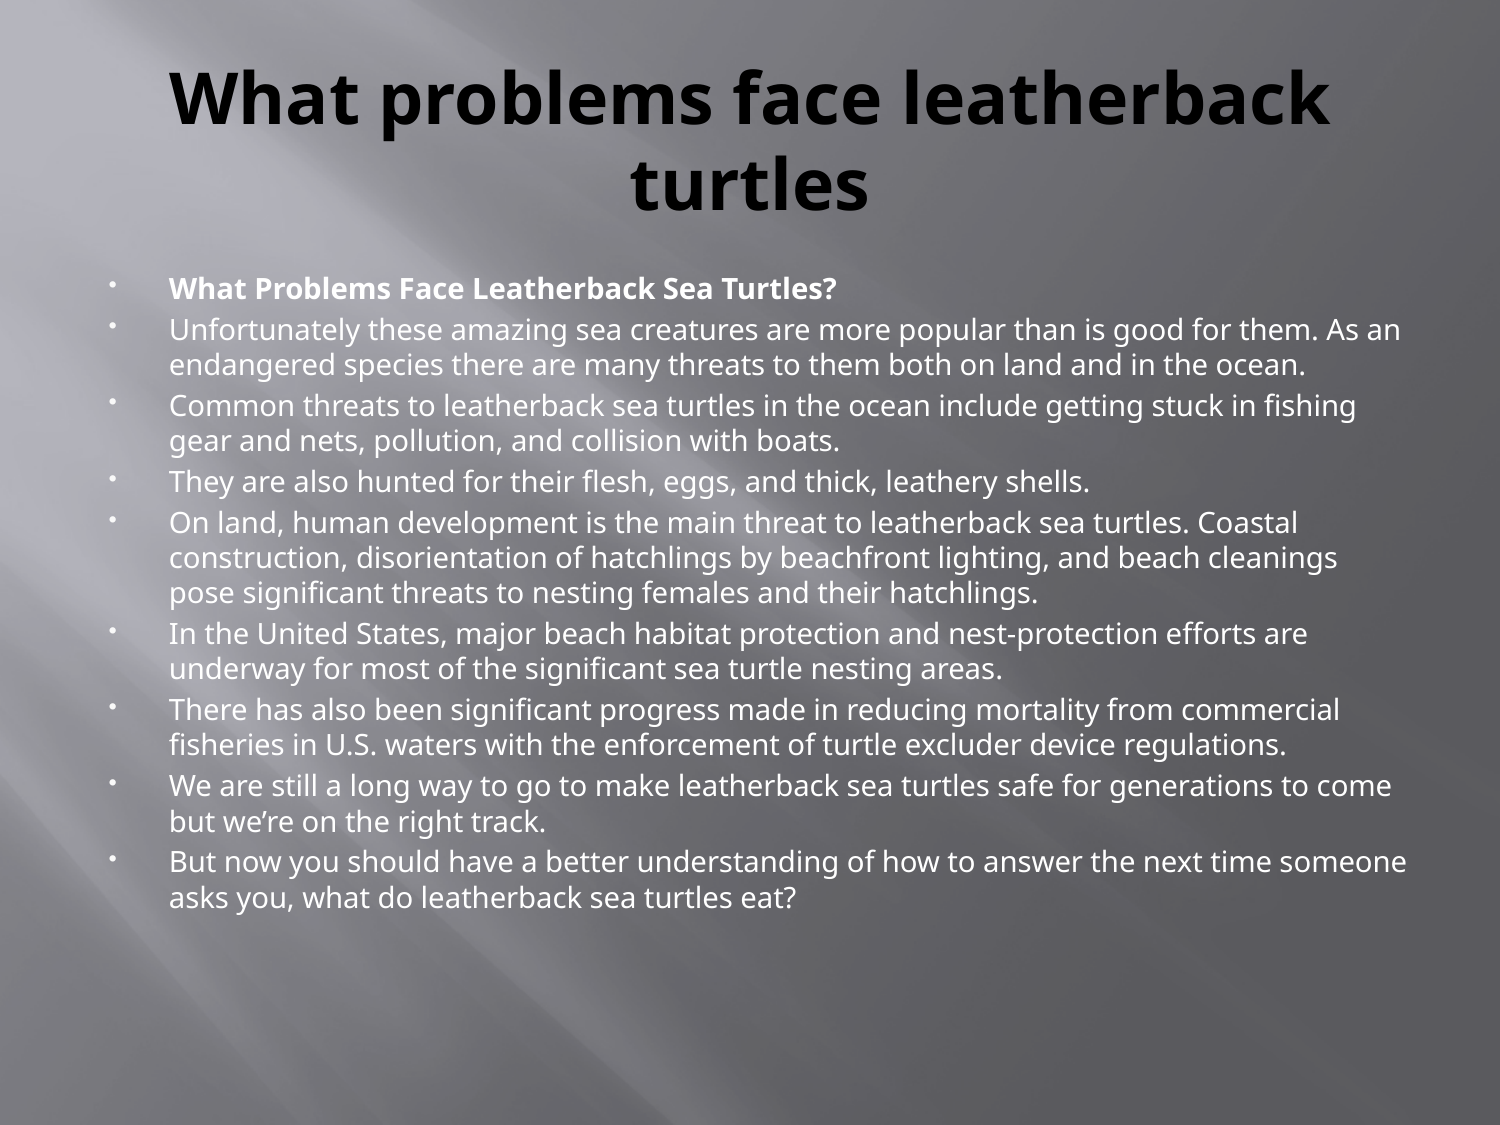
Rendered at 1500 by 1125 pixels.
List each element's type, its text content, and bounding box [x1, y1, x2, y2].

list What Problems Face Leatherback Sea Turtles? Unfortunately these amazing sea creatures are more popular than is good for them. As an endangered species there are many threats to them both on land and in the ocean. Common threats to leatherback sea turtles in the ocean include getting stuck in fishing gear and nets, pollution, and collision with boats. They are also hunted for their flesh, eggs, and thick, leathery shells. On land, human development is the main threat to leatherback sea turtles. Coastal construction, disorientation of hatchlings by beachfront lighting, and beach cleanings pose significant threats to nesting females and their hatchlings. In the United States, major beach habitat protection and nest-protection efforts are underway for most of the significant sea turtle nesting areas. There has also been significant progress made in reducing mortality from commercial fisheries in U.S. waters with the enforcement of turtle excluder device regulations. We are still a long way to go to make leatherback sea turtles safe for generations to come but we’re on the right track. But now you should have a better understanding of how to answer the next time someone asks you, what do leatherback sea turtles eat? [75, 262, 1425, 1035]
title What problems face leatherback turtles [75, 45, 1425, 233]
